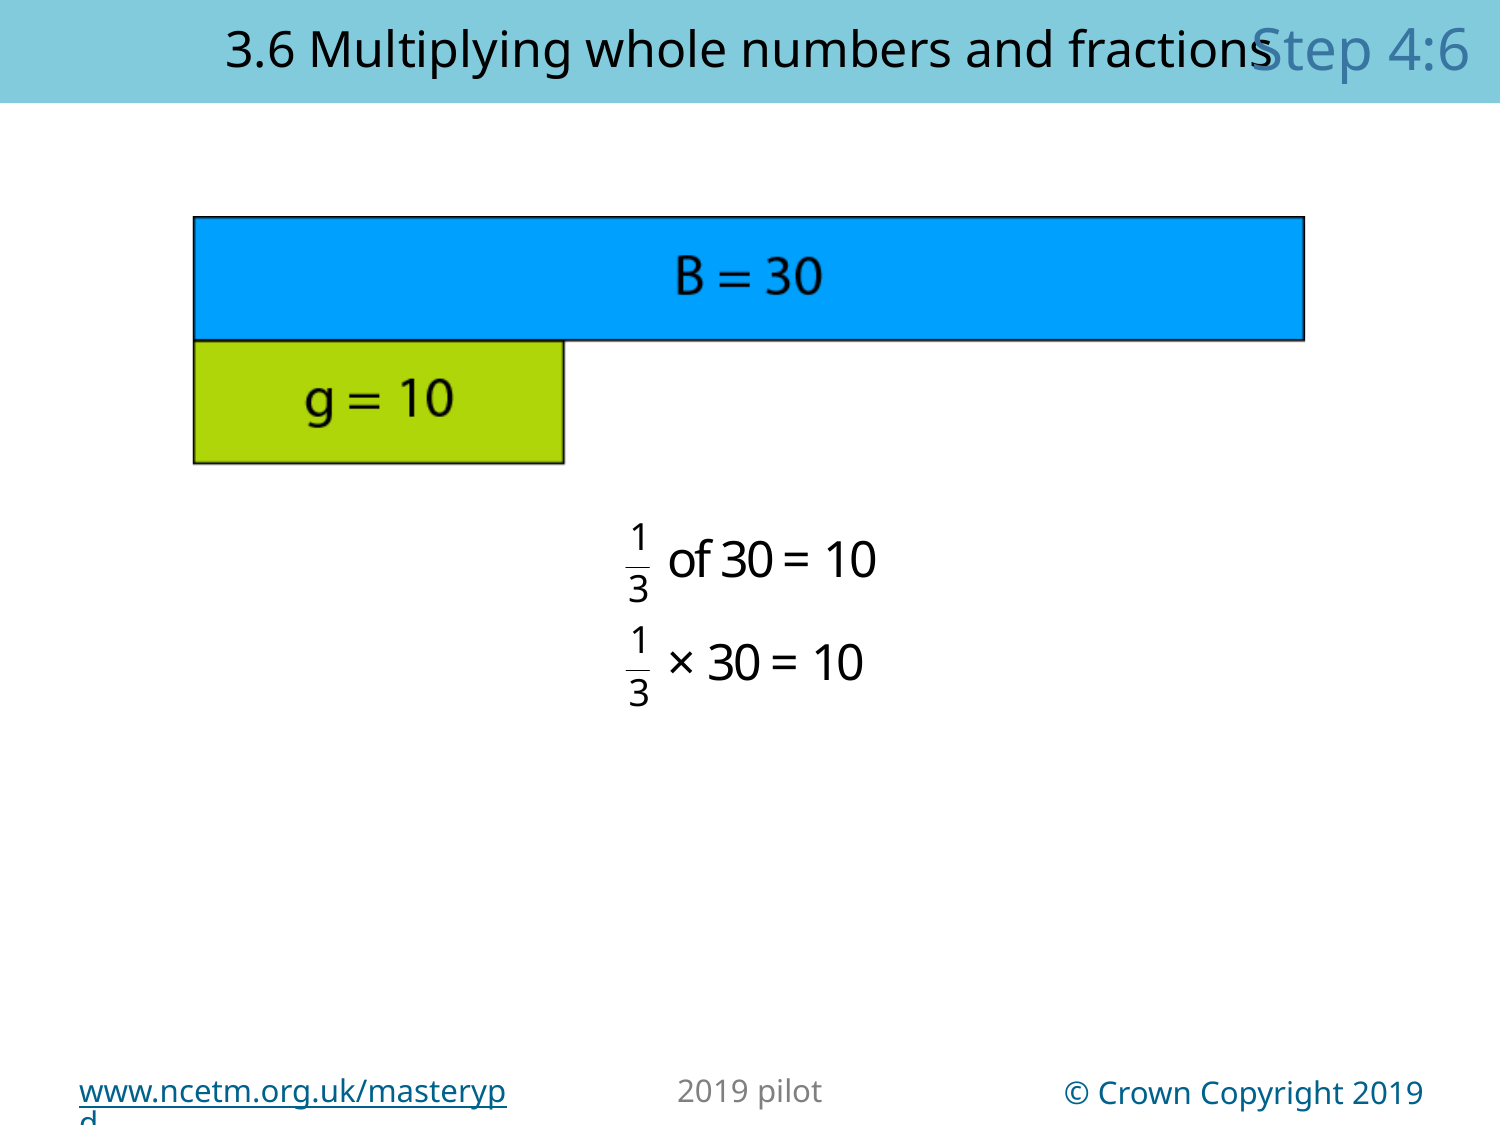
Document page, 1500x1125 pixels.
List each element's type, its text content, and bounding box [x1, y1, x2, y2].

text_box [621, 619, 866, 712]
picture [101, 216, 1399, 504]
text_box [621, 516, 879, 609]
list Step 4:6 [0, 0, 1500, 104]
